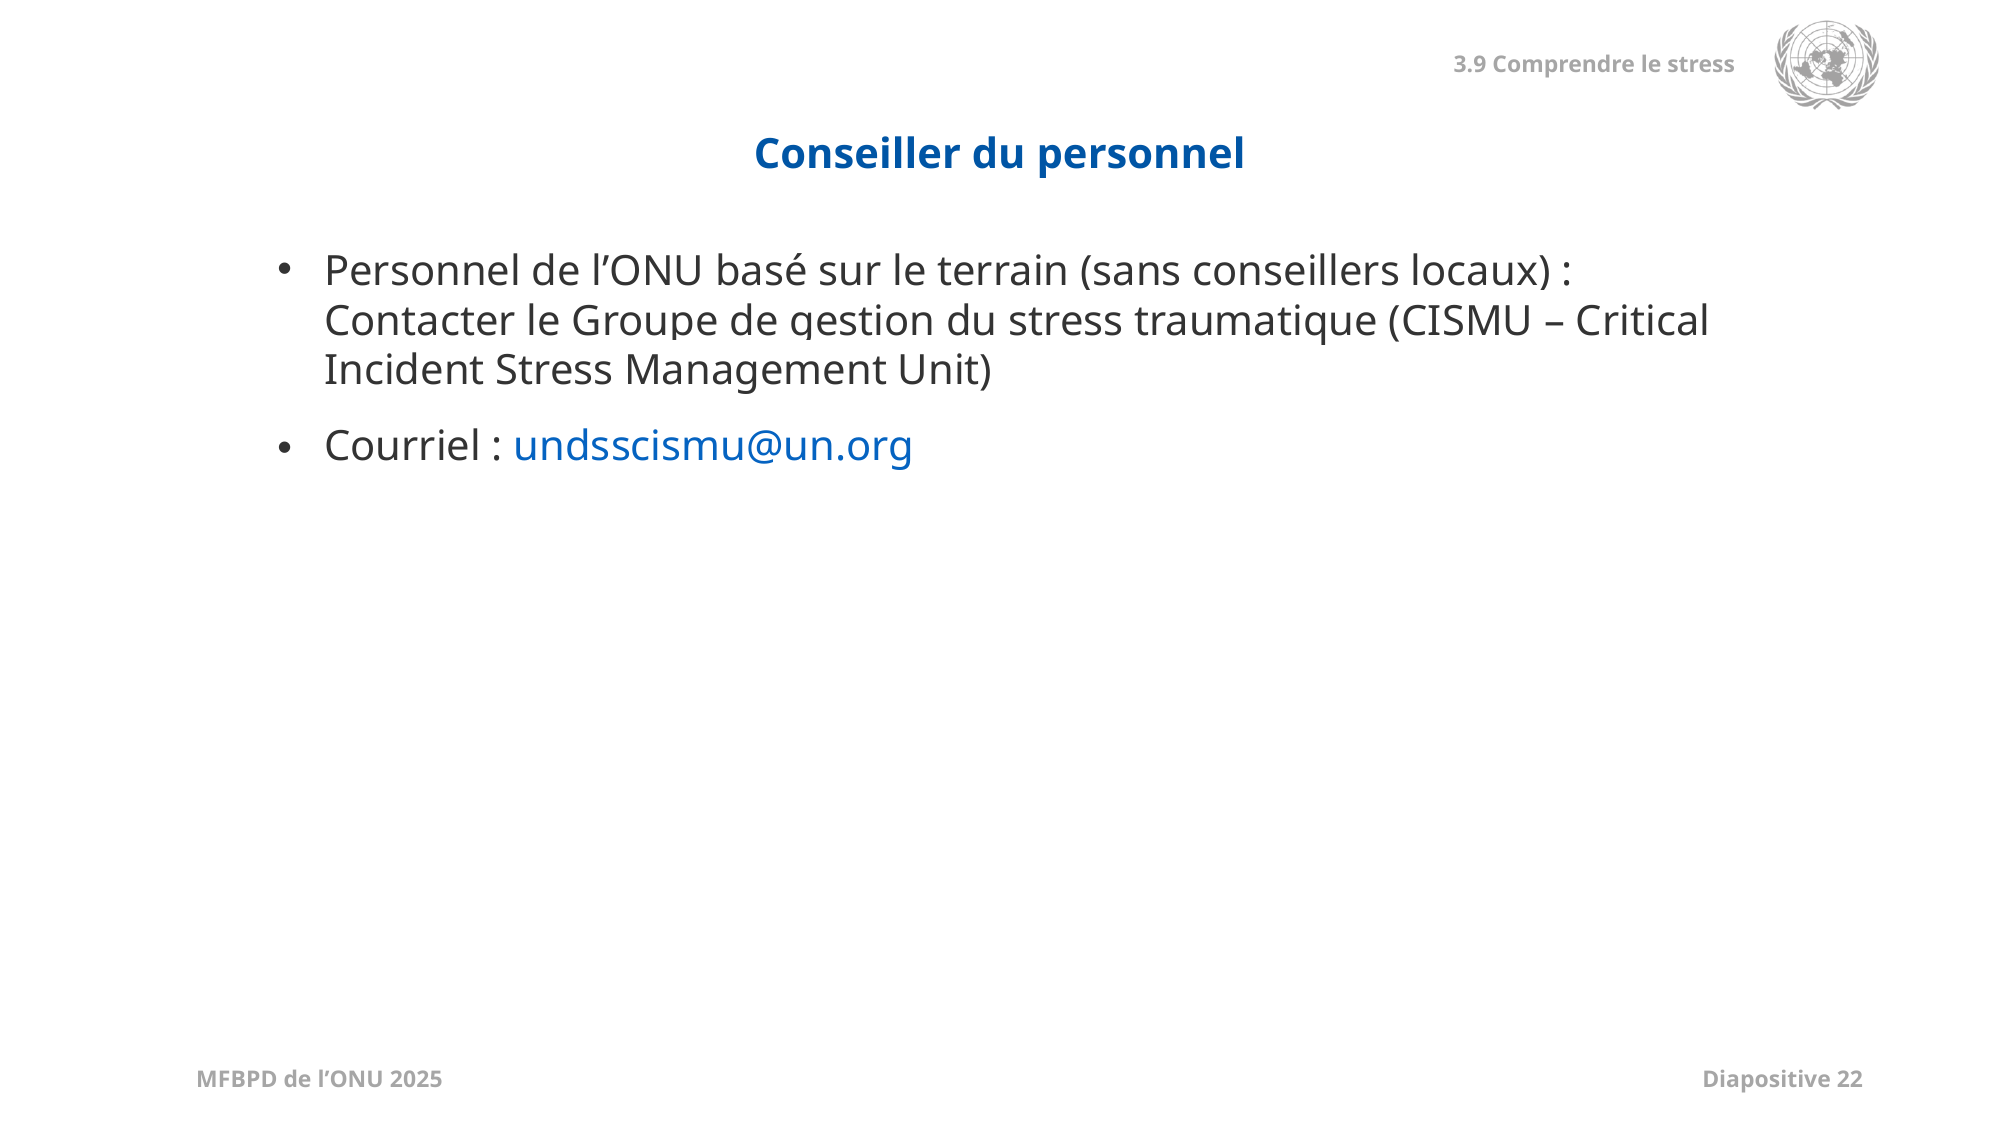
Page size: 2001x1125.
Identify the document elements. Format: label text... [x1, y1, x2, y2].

text_box Personnel de l’ONU basé sur le terrain (sans conseillers locaux) : Contacter le Groupe de gestion du stress traumatique (CISMU – Critical Incident Stress Management Unit) Courriel : undsscismu@un.org [262, 235, 1739, 483]
text_box Conseiller du personnel [204, 119, 1796, 185]
